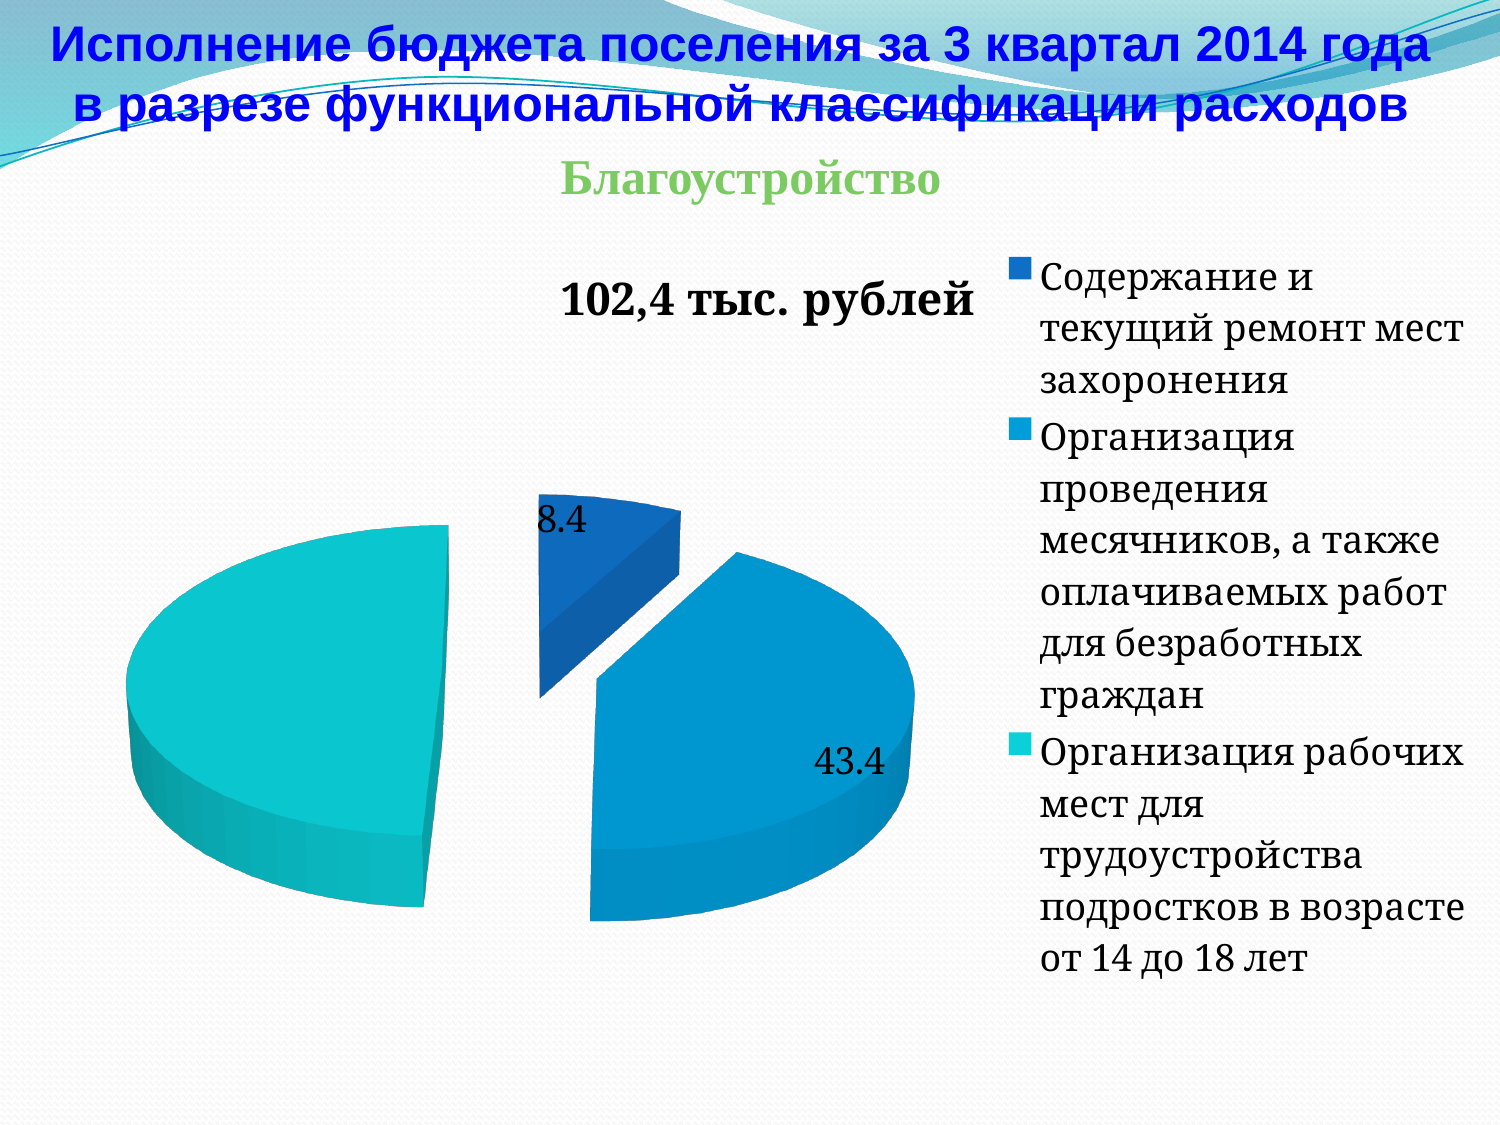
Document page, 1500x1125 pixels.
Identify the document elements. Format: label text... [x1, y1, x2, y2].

text_box Исполнение бюджета поселения за 3 квартал 2014 года в разрезе функциональной классификации расходов [26, 4, 1456, 139]
text_box Благоустройство [234, 137, 1079, 212]
chart [52, 228, 1483, 1059]
